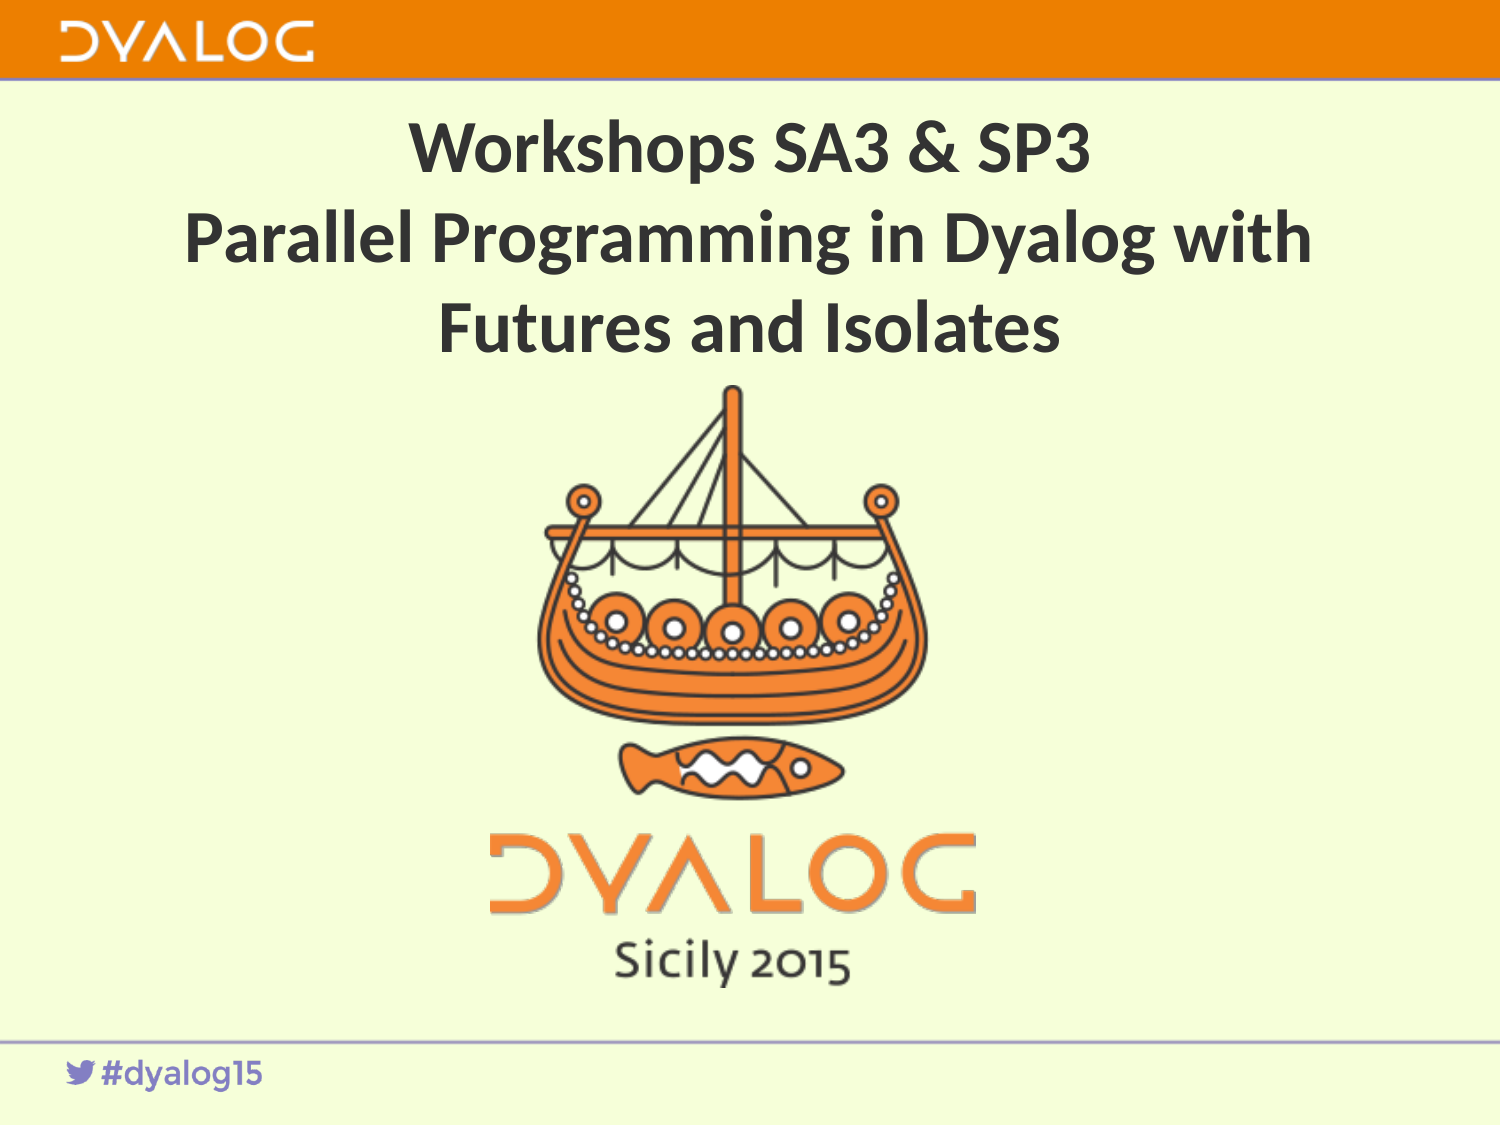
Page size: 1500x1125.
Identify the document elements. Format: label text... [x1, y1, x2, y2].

picture [0, 0, 1500, 1125]
title Workshops SA3 & SP3 Parallel Programming in Dyalog with Futures and Isolates [123, 90, 1376, 209]
